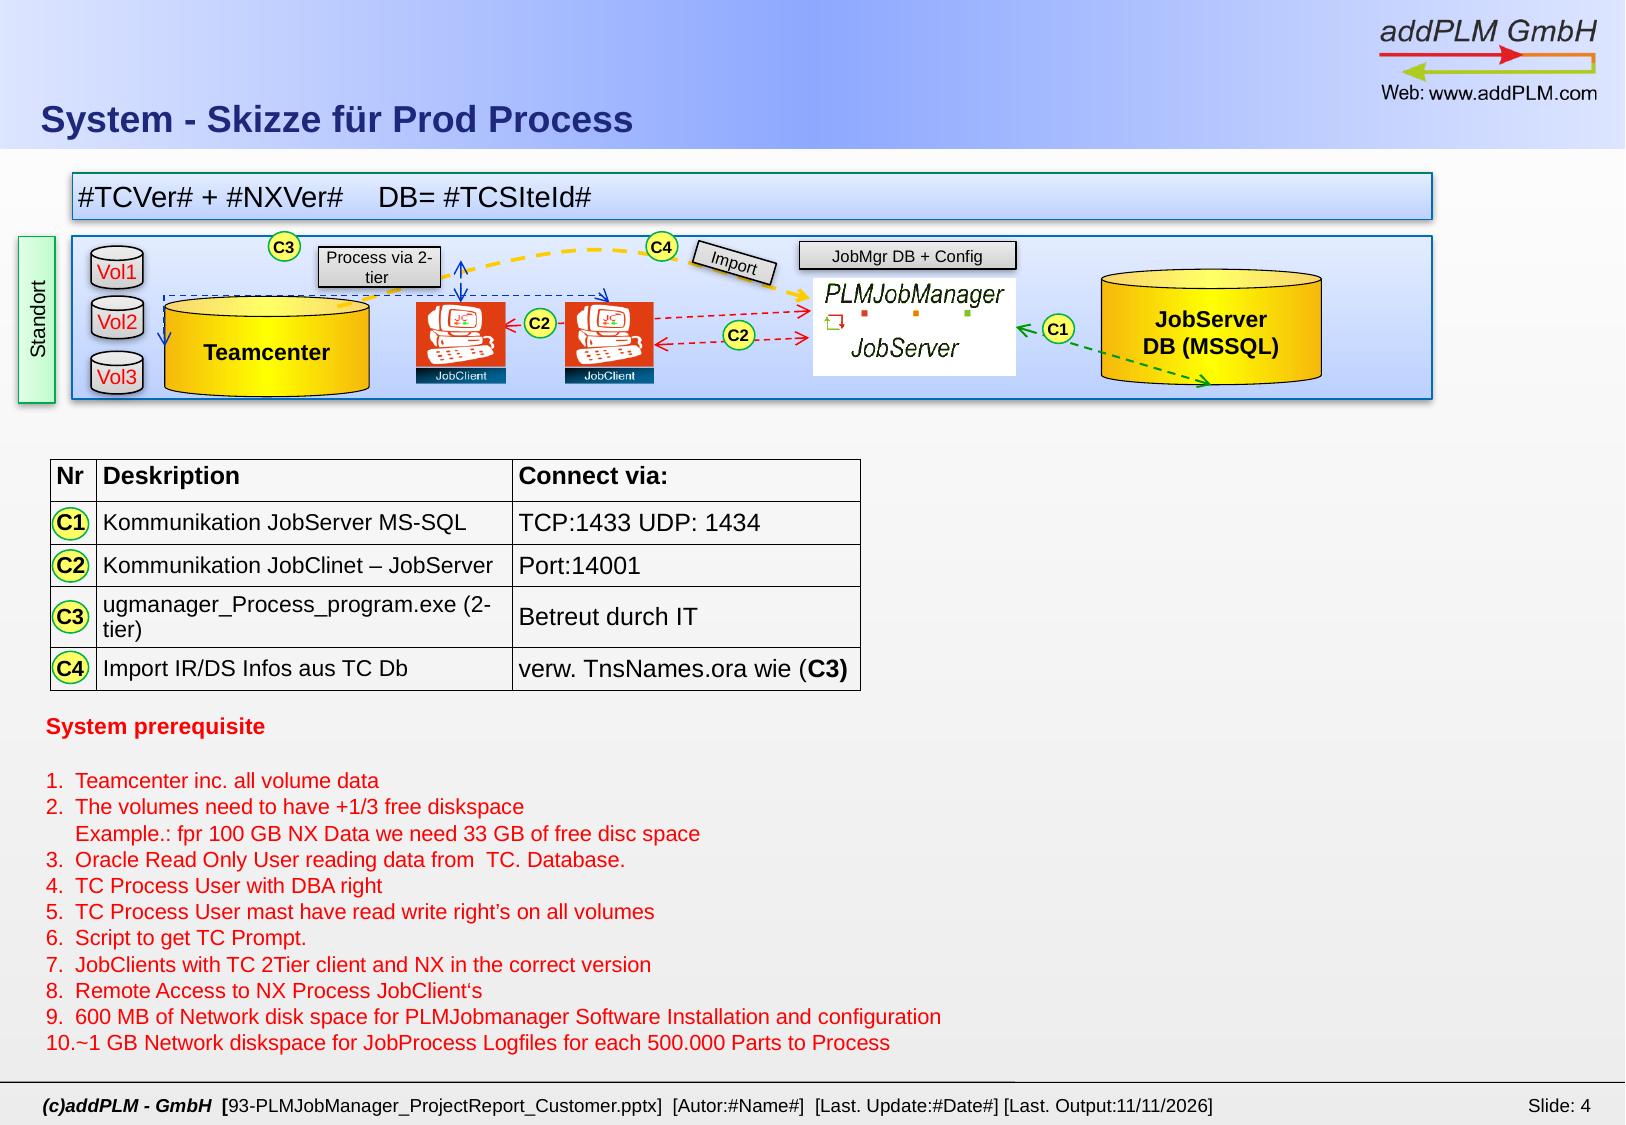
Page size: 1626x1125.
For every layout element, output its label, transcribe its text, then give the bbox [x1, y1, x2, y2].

text_box Process via 2-tier [318, 246, 429, 288]
picture [416, 302, 506, 372]
table_cell ugmanager_Process_program.exe (2-tier) [97, 587, 512, 647]
text_box [447, 274, 456, 300]
text_box C3 [268, 231, 301, 262]
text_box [653, 337, 810, 346]
table_cell Kommunikation JobClinet – JobServer [97, 545, 512, 586]
text_box C1 [1043, 313, 1074, 325]
table_header Connect via: [513, 460, 860, 501]
table_cell Betreut durch IT [513, 587, 860, 647]
table_cell Import IR/DS Infos aus TC Db [97, 648, 512, 690]
text_box C4 [646, 231, 678, 262]
text_box [71, 235, 429, 400]
table_header Deskription [97, 460, 512, 501]
table_cell Kommunikation JobServer MS-SQL [97, 502, 512, 544]
picture [813, 278, 1017, 376]
table_cell TCP:1433 UDP: 1434 [513, 502, 860, 544]
text_box System prerequisite Teamcenter inc. all volume data The volumes need to have +1/3 free diskspace Example.: fpr 100 GB NX Data we need 33 GB of free disc space Oracle Read Only User reading data from TC. Database. TC Process User with DBA right TC Process User mast have read write right’s on all volumes Script to get TC Prompt. JobClients with TC 2Tier client and NX in the correct version Remote Access to NX Process JobClient‘s 600 MB of Network disk space for PLMJobmanager Software Installation and configuration ~1 GB Network diskspace for JobProcess Logfiles for each 500.000 Parts to Process [31, 704, 1596, 1063]
picture [416, 384, 506, 388]
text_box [659, 310, 808, 327]
text_box Vol3 [90, 350, 144, 395]
picture [564, 384, 655, 388]
text_box JobMgr DB + Config [799, 241, 1017, 270]
table_header Nr [51, 460, 96, 501]
text_box [337, 295, 429, 307]
table_cell Port:14001 [513, 545, 860, 586]
text_box [465, 249, 808, 304]
table_cell C4 [51, 648, 96, 690]
picture [564, 302, 655, 372]
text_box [434, 395, 442, 471]
text_box Vol2 [90, 295, 145, 340]
picture [1379, 19, 1597, 100]
text_box Import [691, 239, 778, 286]
text_box C1 [1045, 337, 1072, 344]
text_box #TCVer# + #NXVer# DB= #TCSIteId# [447, 172, 1433, 220]
text_box [447, 235, 1433, 400]
text_box Standort [18, 236, 56, 404]
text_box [510, 310, 559, 327]
text_box JobServer DB (MSSQL) [1101, 269, 1322, 385]
table_cell verw. TnsNames.ora wie (C3) [513, 648, 860, 690]
table_cell C1 [51, 502, 96, 544]
text_box #TCVer# + #NXVer# DB= #TCSIteId# [72, 172, 429, 220]
table_cell C2 [51, 545, 96, 586]
text_box Teamcenter [164, 297, 370, 397]
title System - Skizze für Prod Process [40, 67, 1582, 141]
table_cell C3 [51, 587, 96, 647]
text_box Vol1 [90, 245, 144, 290]
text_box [434, 127, 442, 300]
